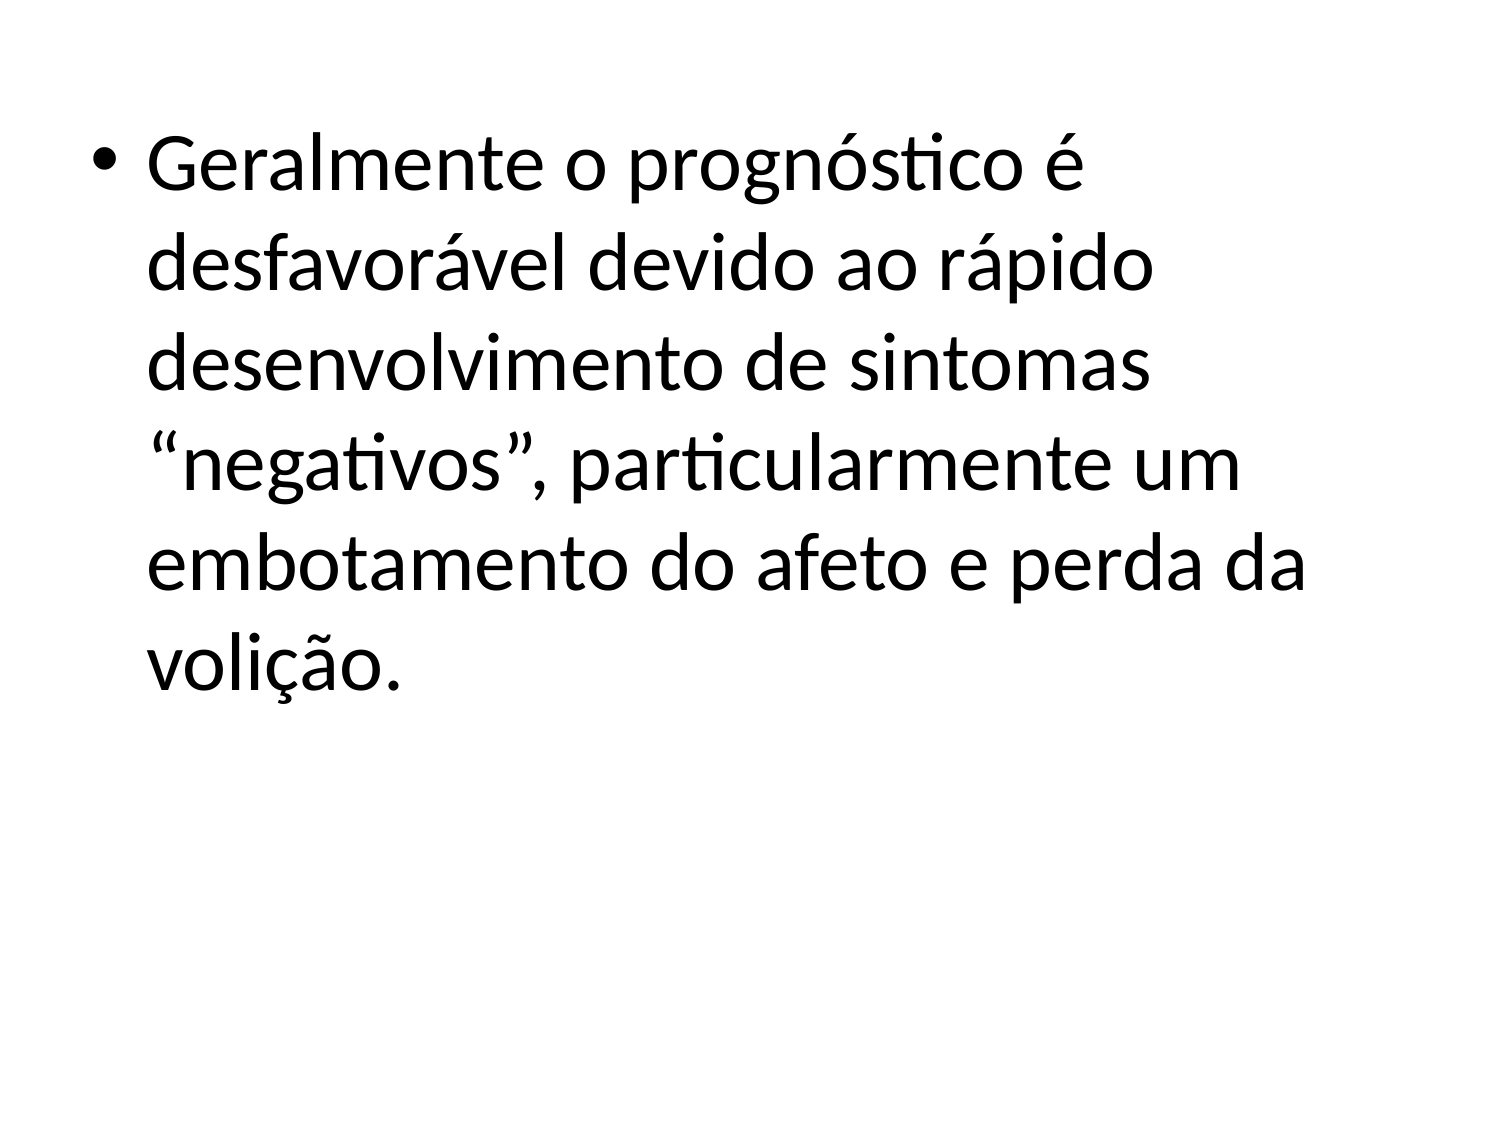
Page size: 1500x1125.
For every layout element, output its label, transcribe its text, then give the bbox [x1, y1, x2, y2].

list Geralmente o prognóstico é desfavorável devido ao rápido desenvolvimento de sintomas “negativos”, particularmente um embotamento do afeto e perda da volição. [75, 99, 1425, 1063]
